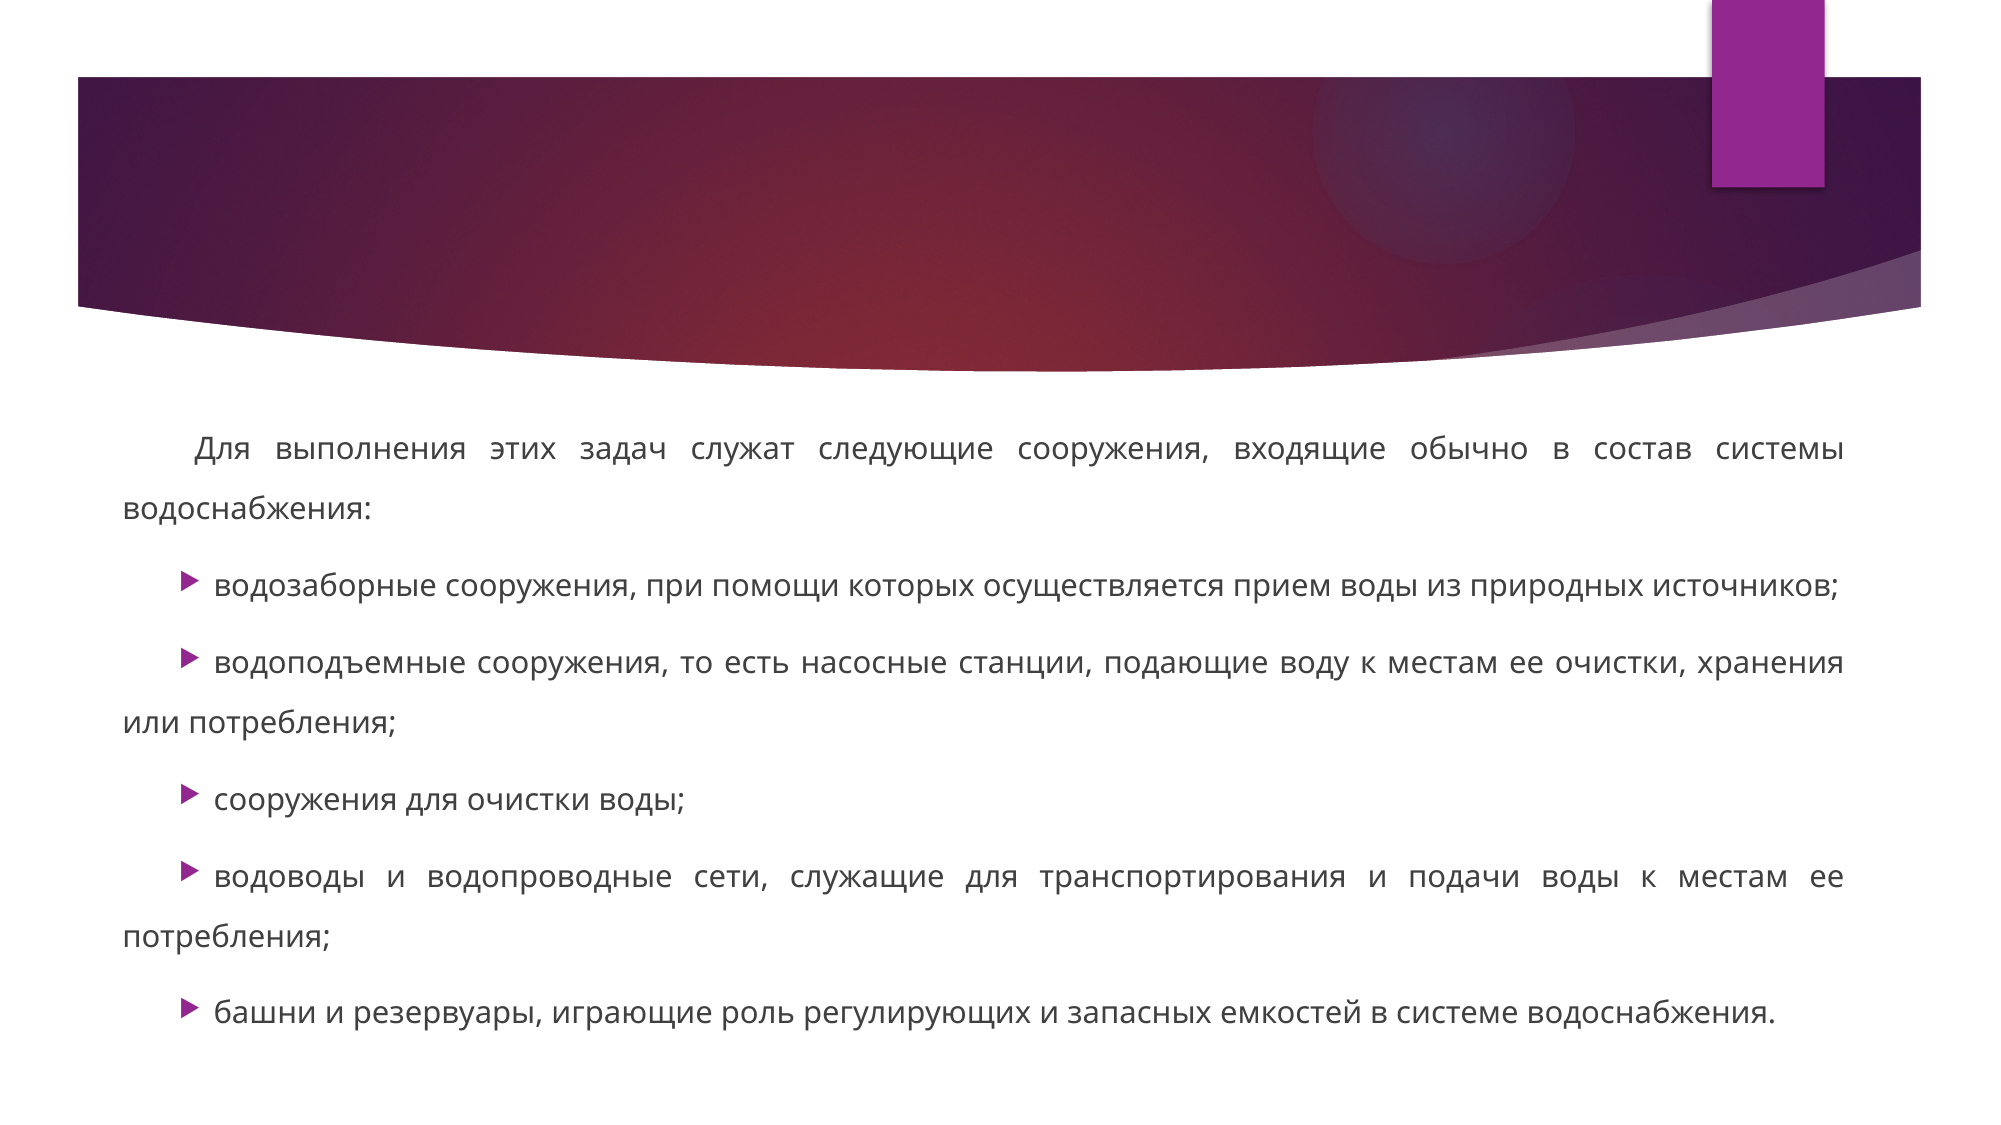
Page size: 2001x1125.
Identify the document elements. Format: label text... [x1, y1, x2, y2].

list Для выполнения этих задач служат следующие сооружения, входящие обычно в состав системы водоснабжения: водозаборные сооружения, при помощи которых осуществляется прием воды из природных источников; водоподъемные сооружения, то есть насосные станции, подающие воду к местам ее очистки, хранения или потребления; сооружения для очистки воды; водоводы и водопроводные сети, служащие для транспортирования и подачи воды к местам ее потребления; башни и резервуары, играющие роль регулирующих и запасных емкостей в системе водоснабжения. [107, 399, 1860, 1100]
